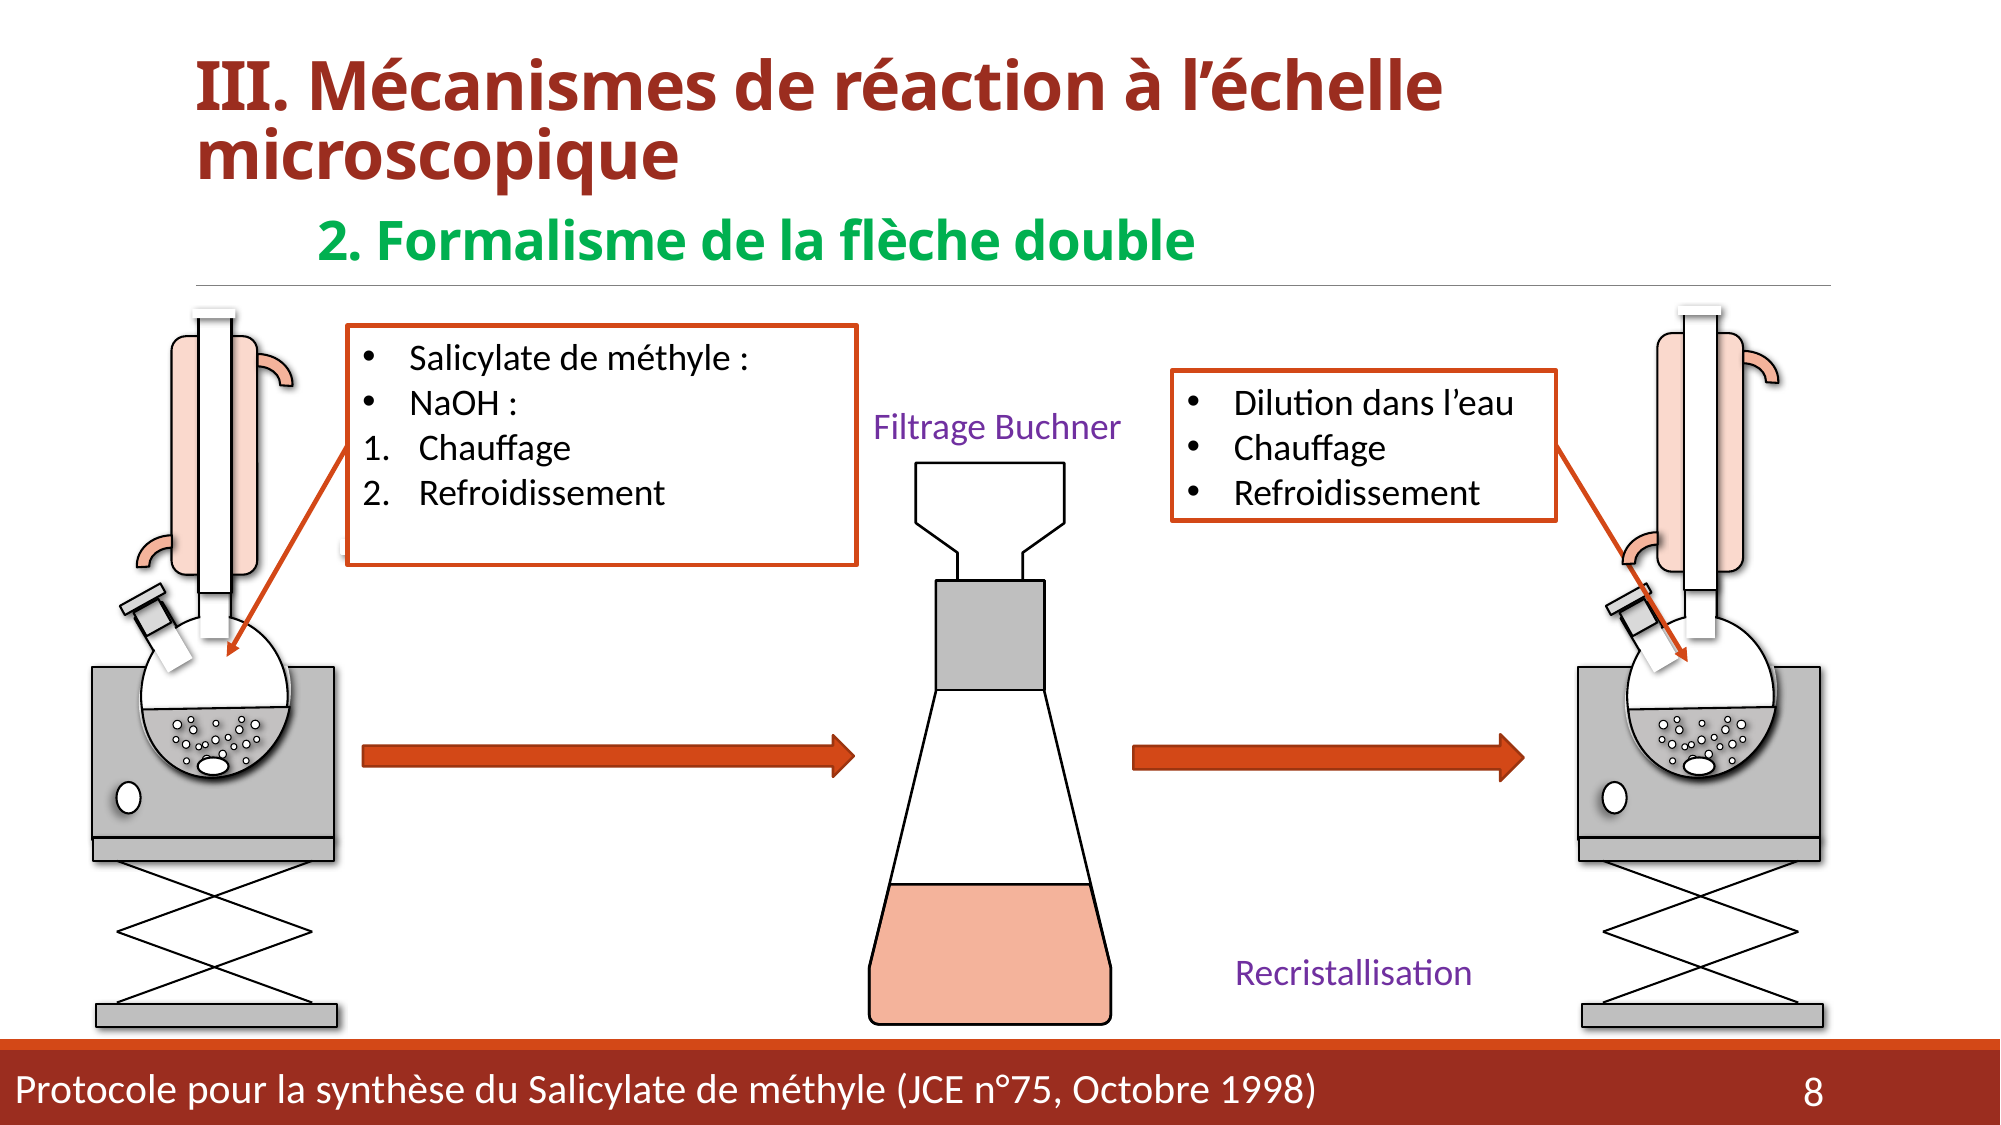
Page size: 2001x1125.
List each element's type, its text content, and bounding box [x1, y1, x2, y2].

text_box [914, 461, 1066, 579]
text_box III. Mécanismes de réaction à l’échelle microscopique 2. Formalisme de la flèche double [179, 46, 1830, 285]
text_box Protocole pour la synthèse du Salicylate de méthyle (JCE n°75, Octobre 1998) [0, 1053, 1860, 1119]
text_box [361, 733, 855, 779]
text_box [1622, 305, 1779, 593]
text_box Filtrage Buchner [859, 394, 1146, 455]
text_box Recristallisation [1220, 940, 1507, 1001]
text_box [125, 570, 291, 780]
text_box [91, 613, 335, 837]
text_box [1555, 445, 1689, 663]
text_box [1578, 836, 1824, 1028]
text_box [226, 445, 349, 658]
text_box Dilution dans l’eau Chauffage Refroidissement [1171, 369, 1557, 522]
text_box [1577, 613, 1821, 837]
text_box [1612, 601, 1777, 780]
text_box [136, 308, 293, 596]
text_box [1132, 733, 1525, 783]
text_box [867, 579, 1113, 1026]
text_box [92, 836, 338, 1028]
